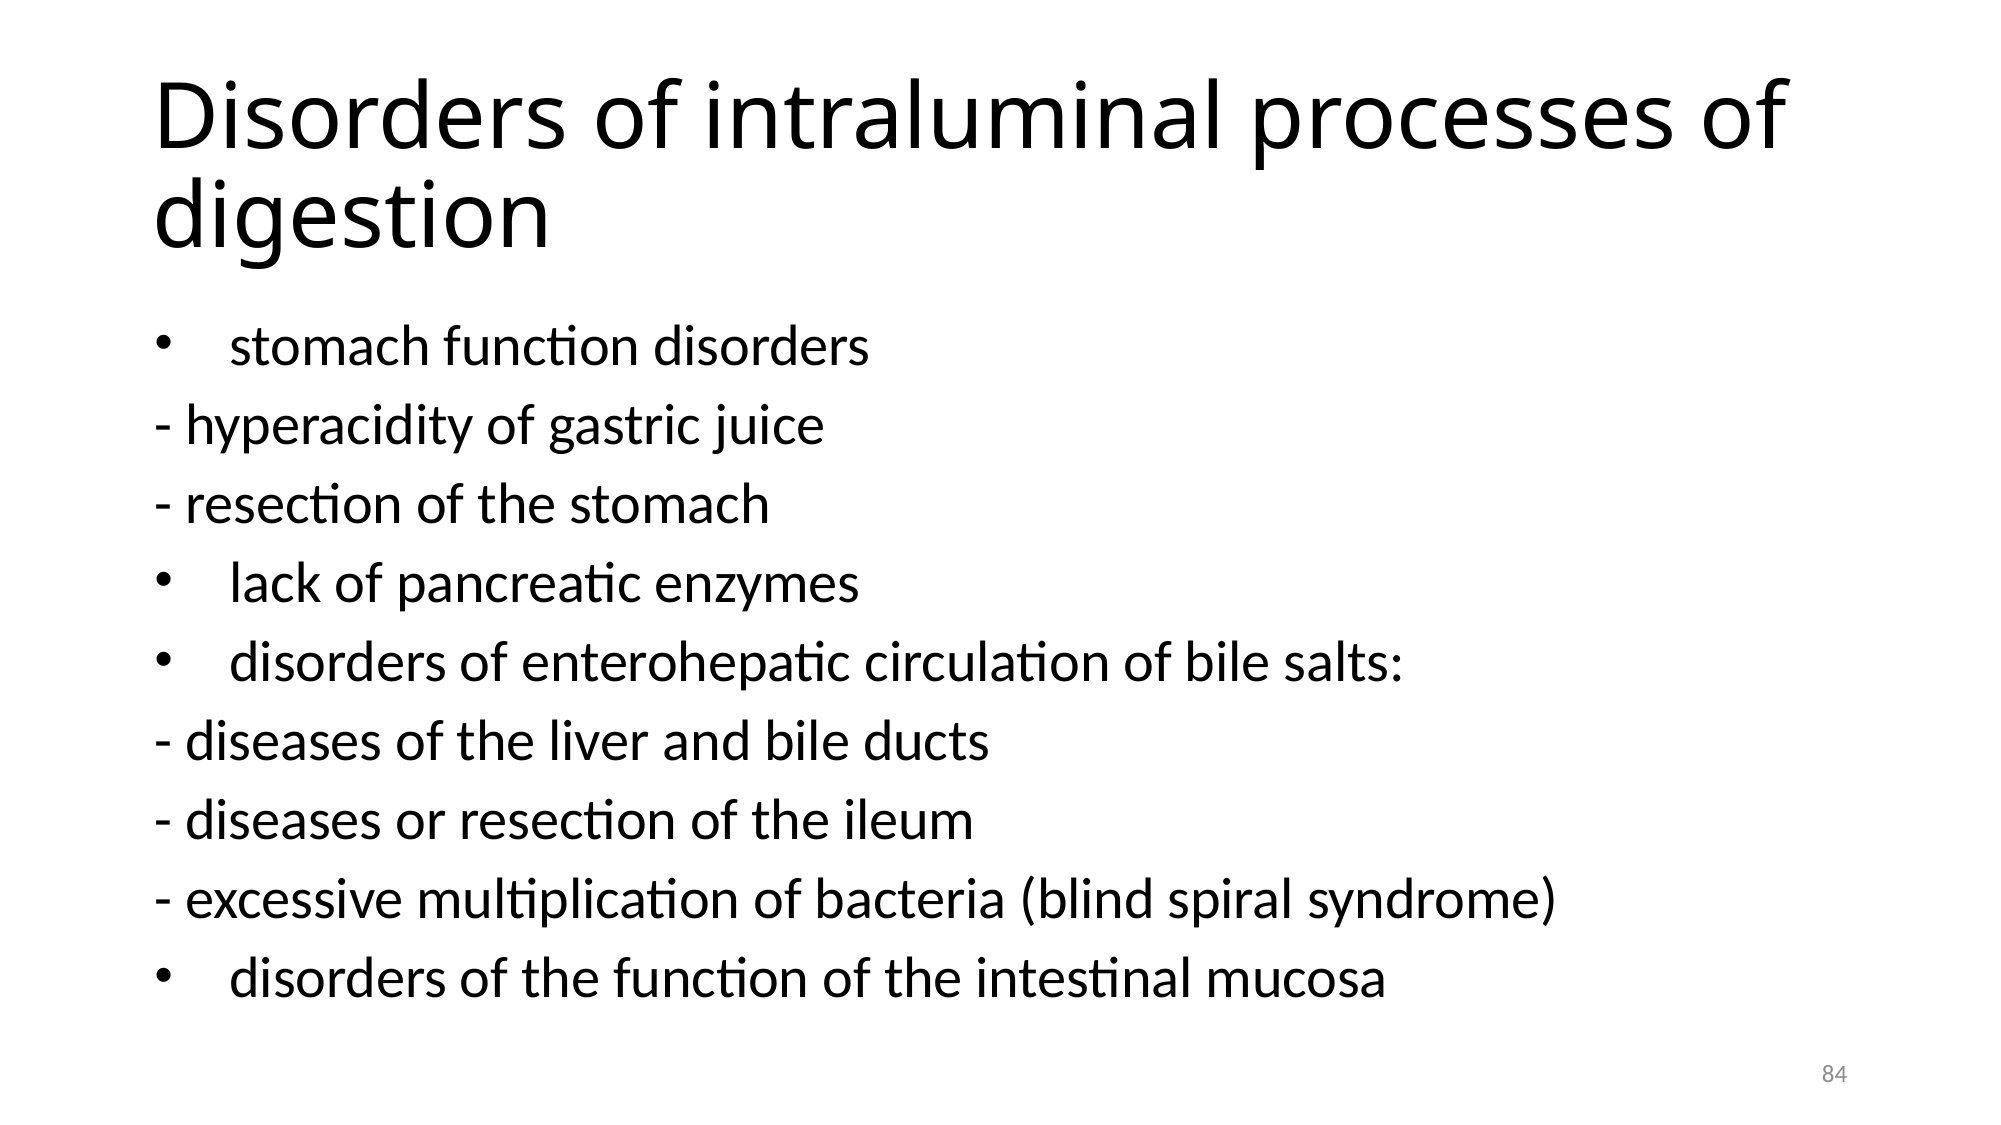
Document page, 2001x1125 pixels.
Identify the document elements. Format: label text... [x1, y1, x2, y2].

slide_number 84 [1412, 1042, 1863, 1103]
list stomach function disorders - hyperacidity of gastric juice - resection of the stomach lack of pancreatic enzymes disorders of enterohepatic circulation of bile salts: - diseases of the liver and bile ducts - diseases or resection of the ileum - excessive multiplication of bacteria (blind spiral syndrome) disorders of the function of the intestinal mucosa [137, 299, 1863, 1014]
title Disorders of intraluminal processes of digestion [137, 59, 1863, 278]
